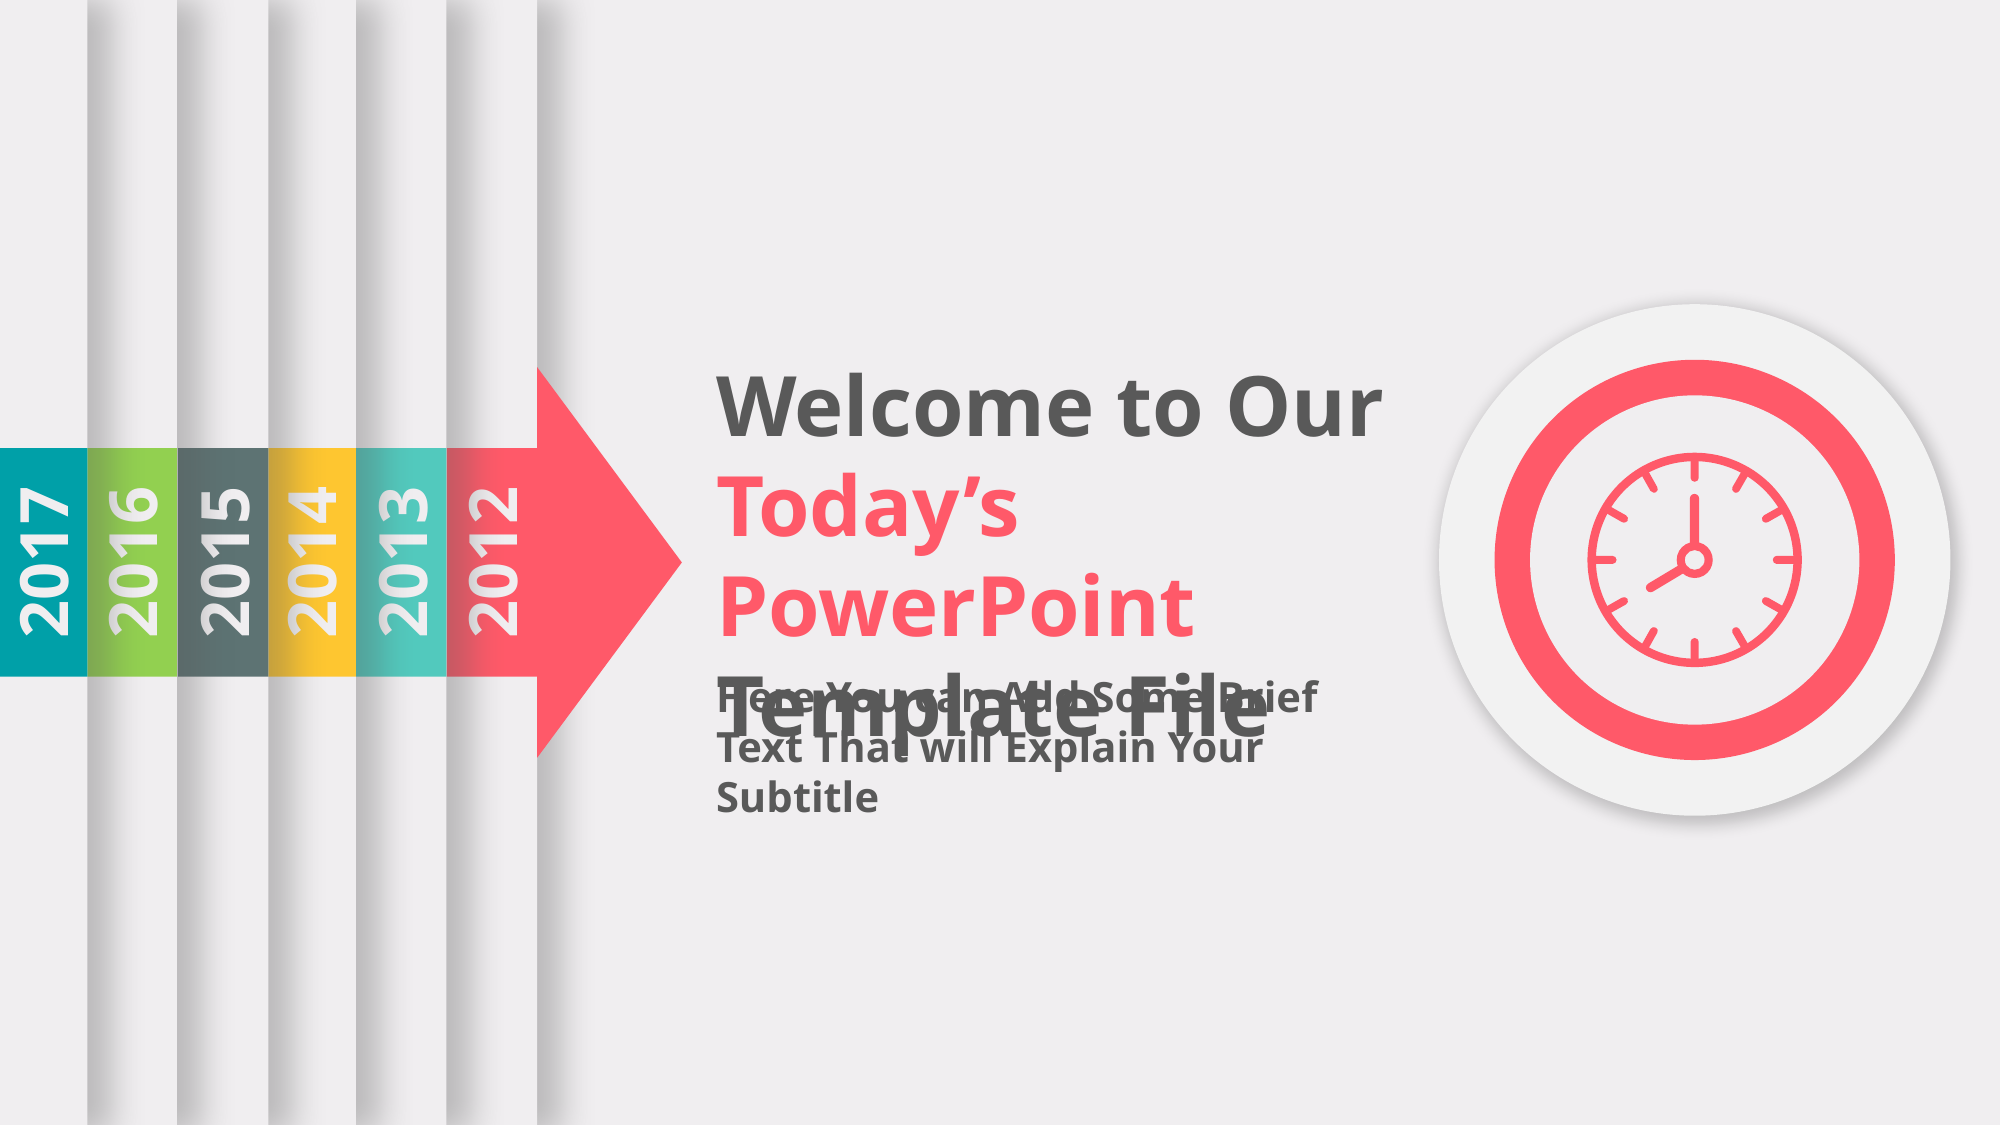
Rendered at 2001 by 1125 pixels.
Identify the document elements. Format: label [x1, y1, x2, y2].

text_box [701, 345, 1425, 780]
text_box [1529, 394, 1861, 726]
text_box [1493, 358, 1896, 762]
text_box [1587, 452, 1802, 668]
text_box [0, 0, 91, 1125]
text_box [91, 0, 180, 1125]
text_box [272, 0, 359, 1125]
text_box [450, 0, 682, 1125]
text_box [1437, 303, 1952, 817]
text_box [359, 0, 450, 1125]
text_box [180, 0, 272, 1125]
